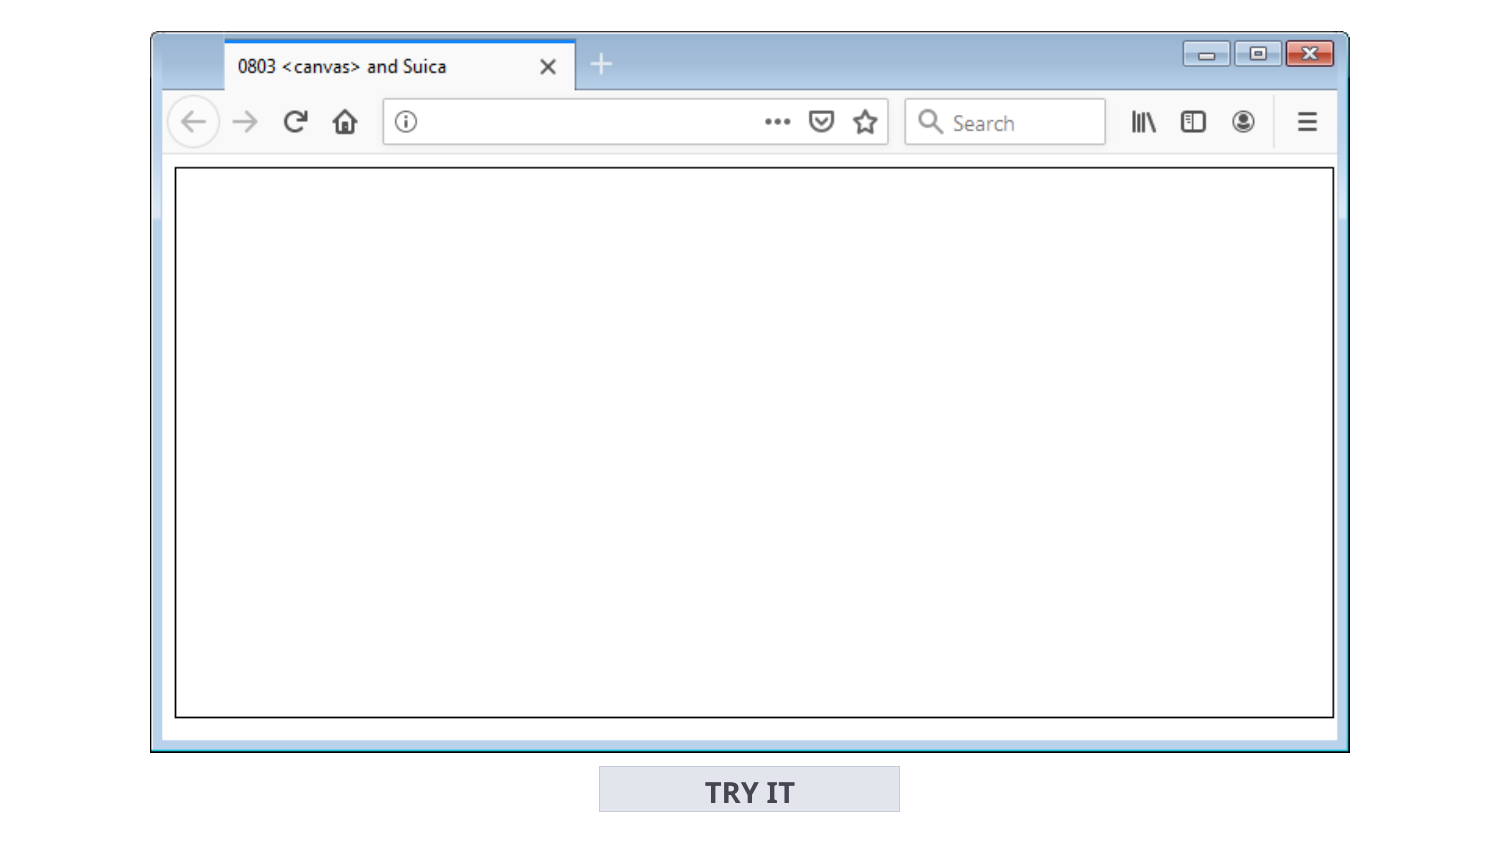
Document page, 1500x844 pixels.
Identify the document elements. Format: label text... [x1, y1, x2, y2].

text_box TRY IT [599, 766, 900, 812]
picture [149, 31, 1351, 753]
